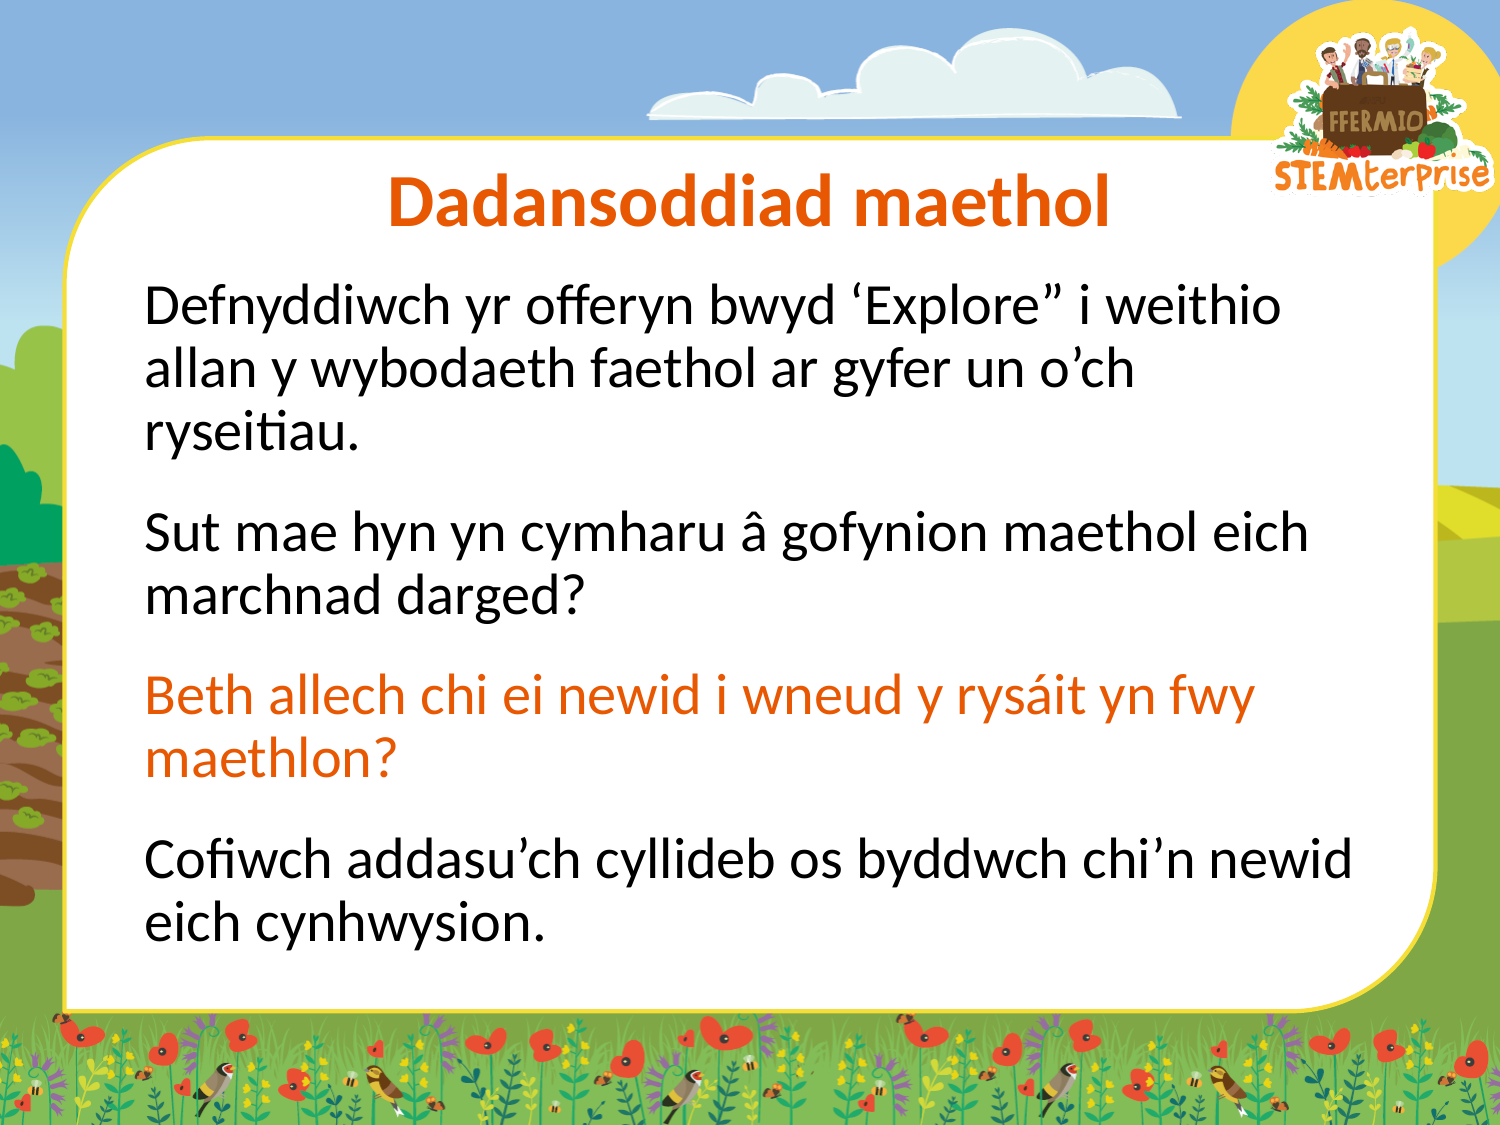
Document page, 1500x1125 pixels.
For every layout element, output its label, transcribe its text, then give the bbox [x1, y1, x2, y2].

picture [0, 0, 1500, 1125]
list Defnyddiwch yr offeryn bwyd ‘Explore” i weithio allan y wybodaeth faethol ar gyfer un o’ch ryseitiau. Sut mae hyn yn cymharu â gofynion maethol eich marchnad darged? Beth allech chi ei newid i wneud y rysáit yn fwy maethlon? Cofiwch addasu’ch cyllideb os byddwch chi’n newid eich cynhwysion. [129, 267, 1371, 988]
title Dadansoddiad maethol [218, 137, 1282, 256]
